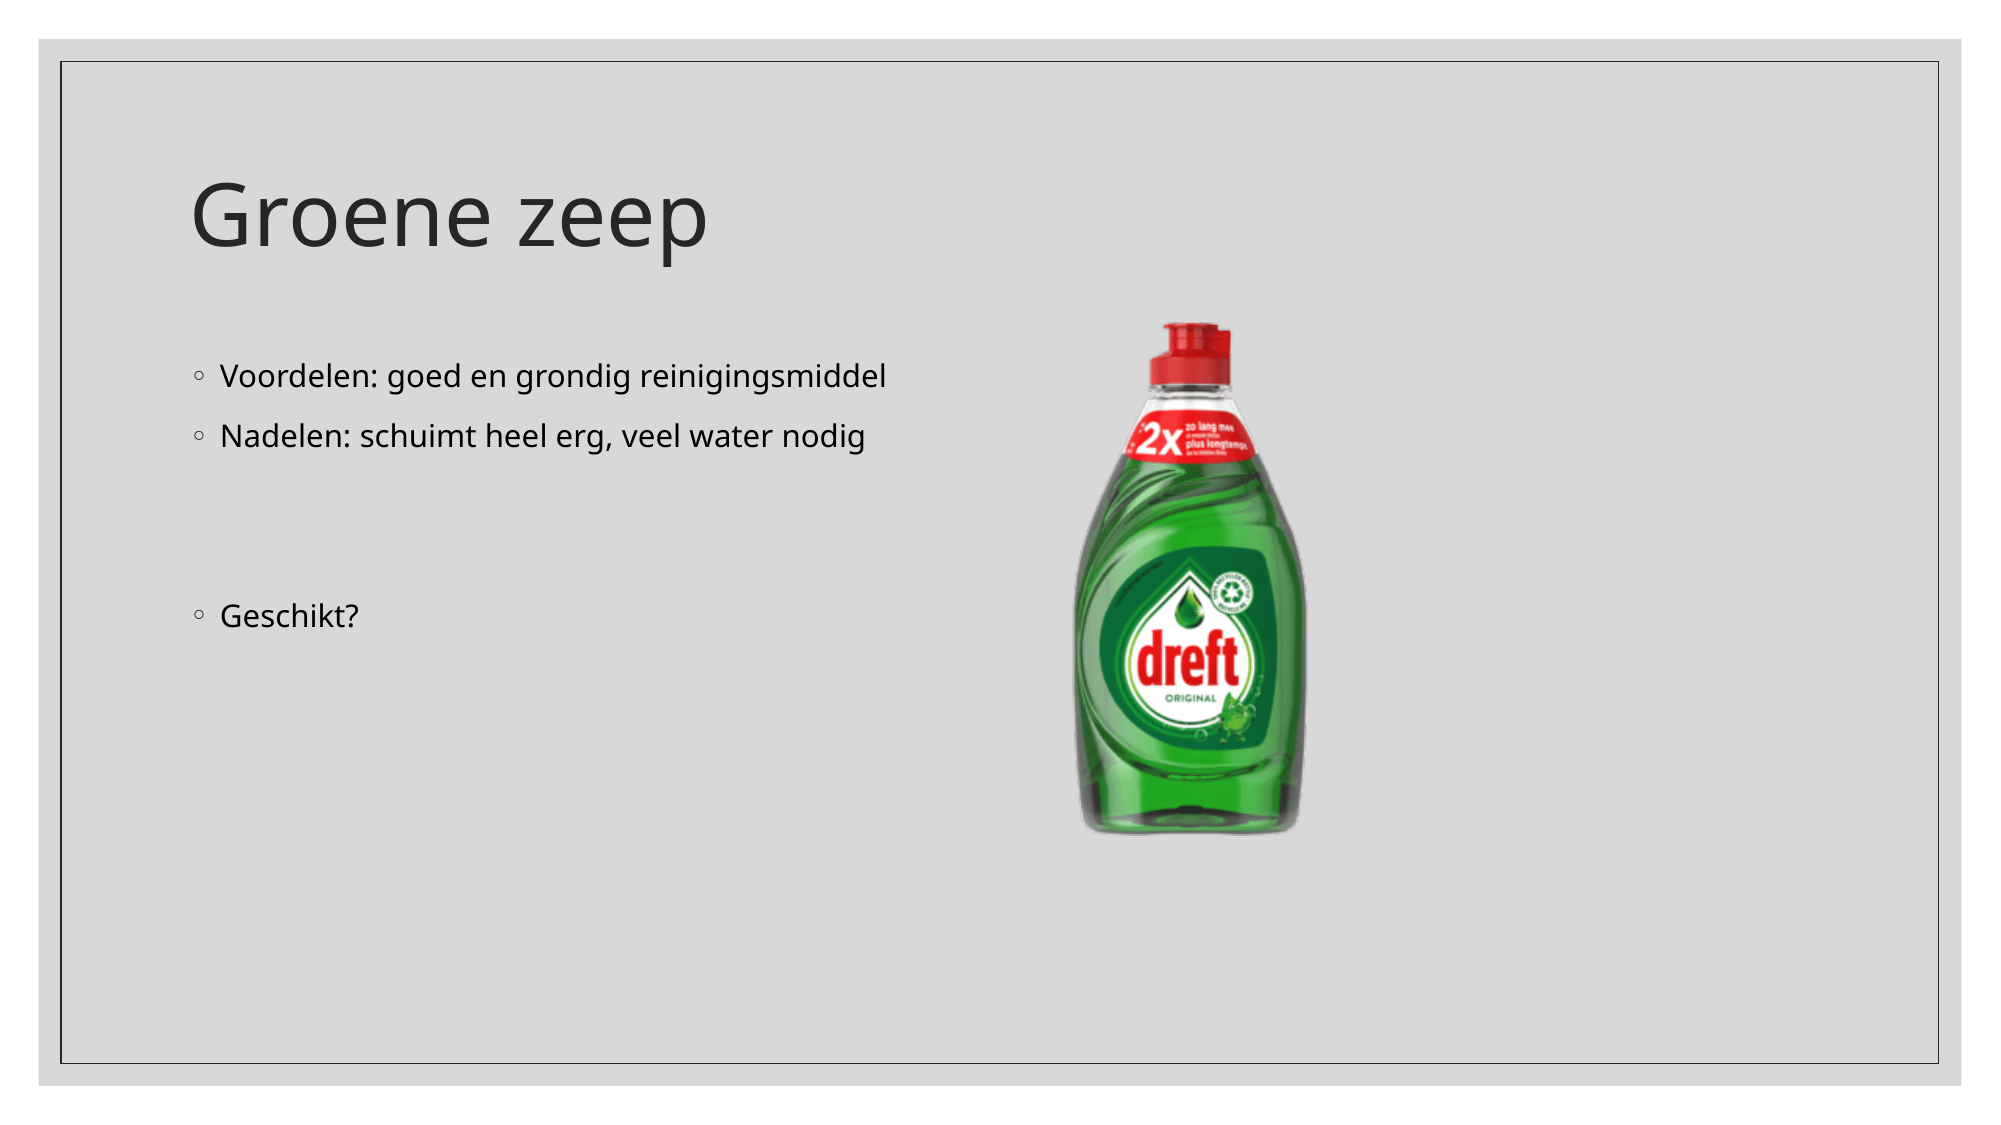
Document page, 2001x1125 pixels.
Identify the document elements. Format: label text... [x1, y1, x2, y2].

title Groene zeep [174, 105, 1825, 331]
picture [909, 298, 1472, 861]
list Voordelen: goed en grondig reinigingsmiddel Nadelen: schuimt heel erg, veel water nodig Geschikt? [174, 345, 1825, 977]
